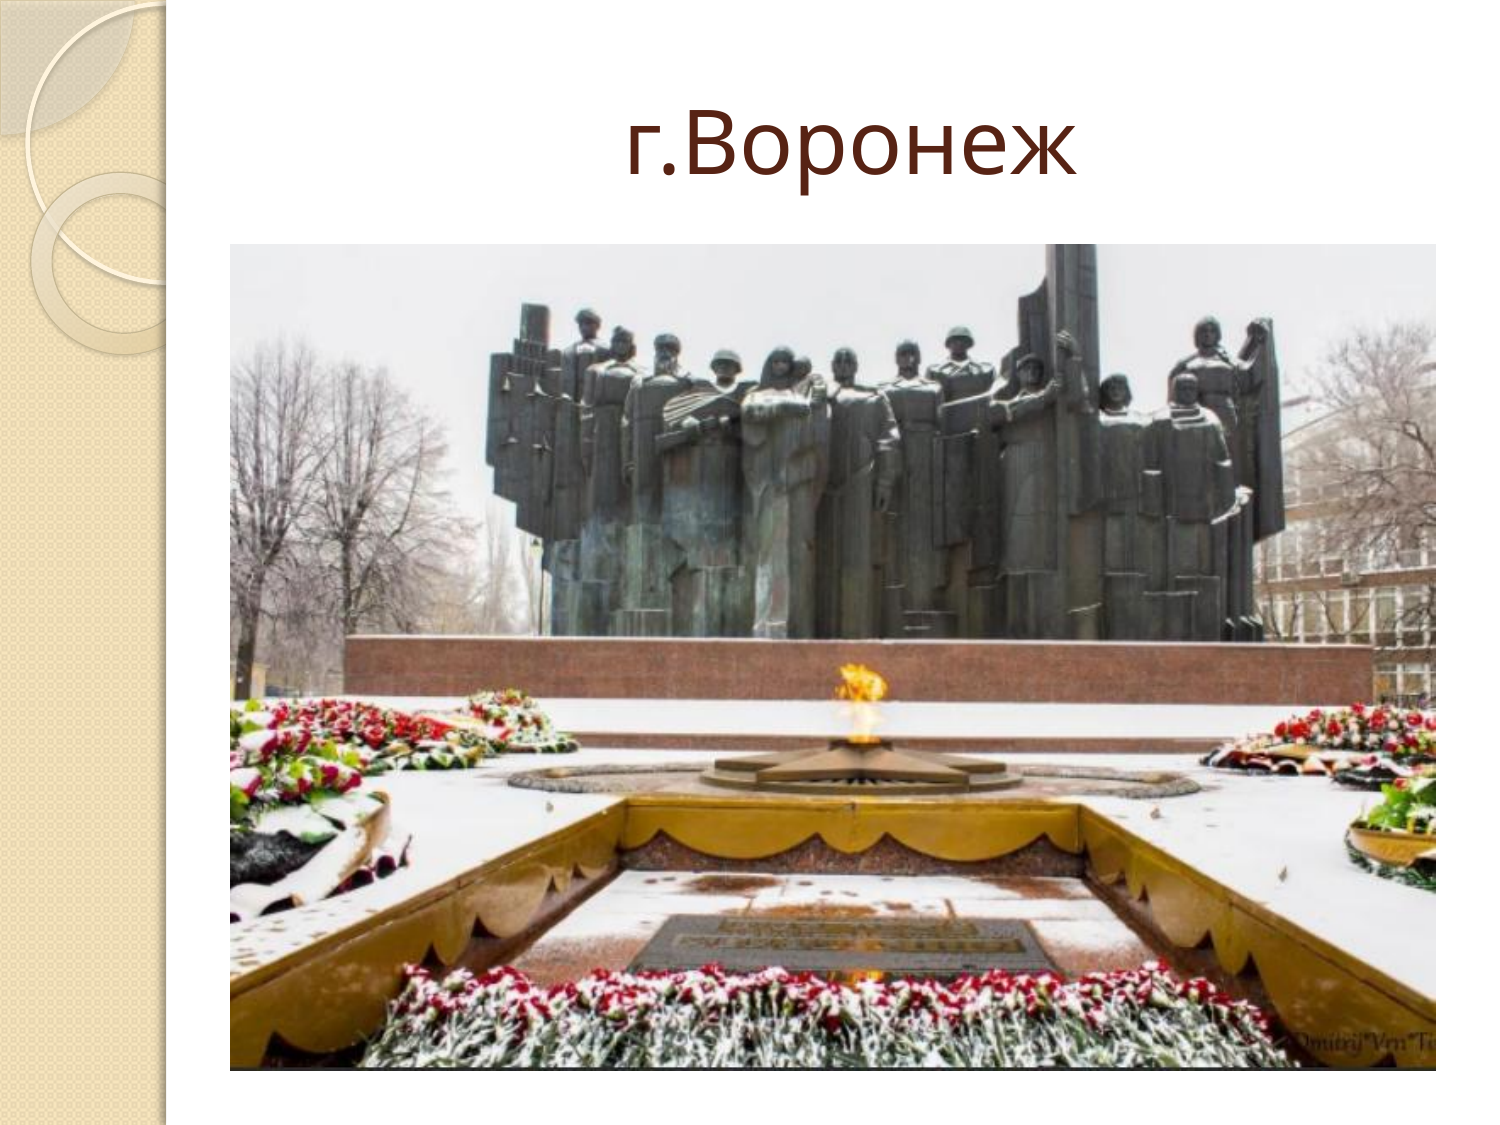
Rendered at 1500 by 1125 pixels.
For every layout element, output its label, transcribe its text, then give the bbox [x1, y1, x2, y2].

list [229, 244, 1436, 1071]
title г.Воронеж [235, 45, 1466, 233]
